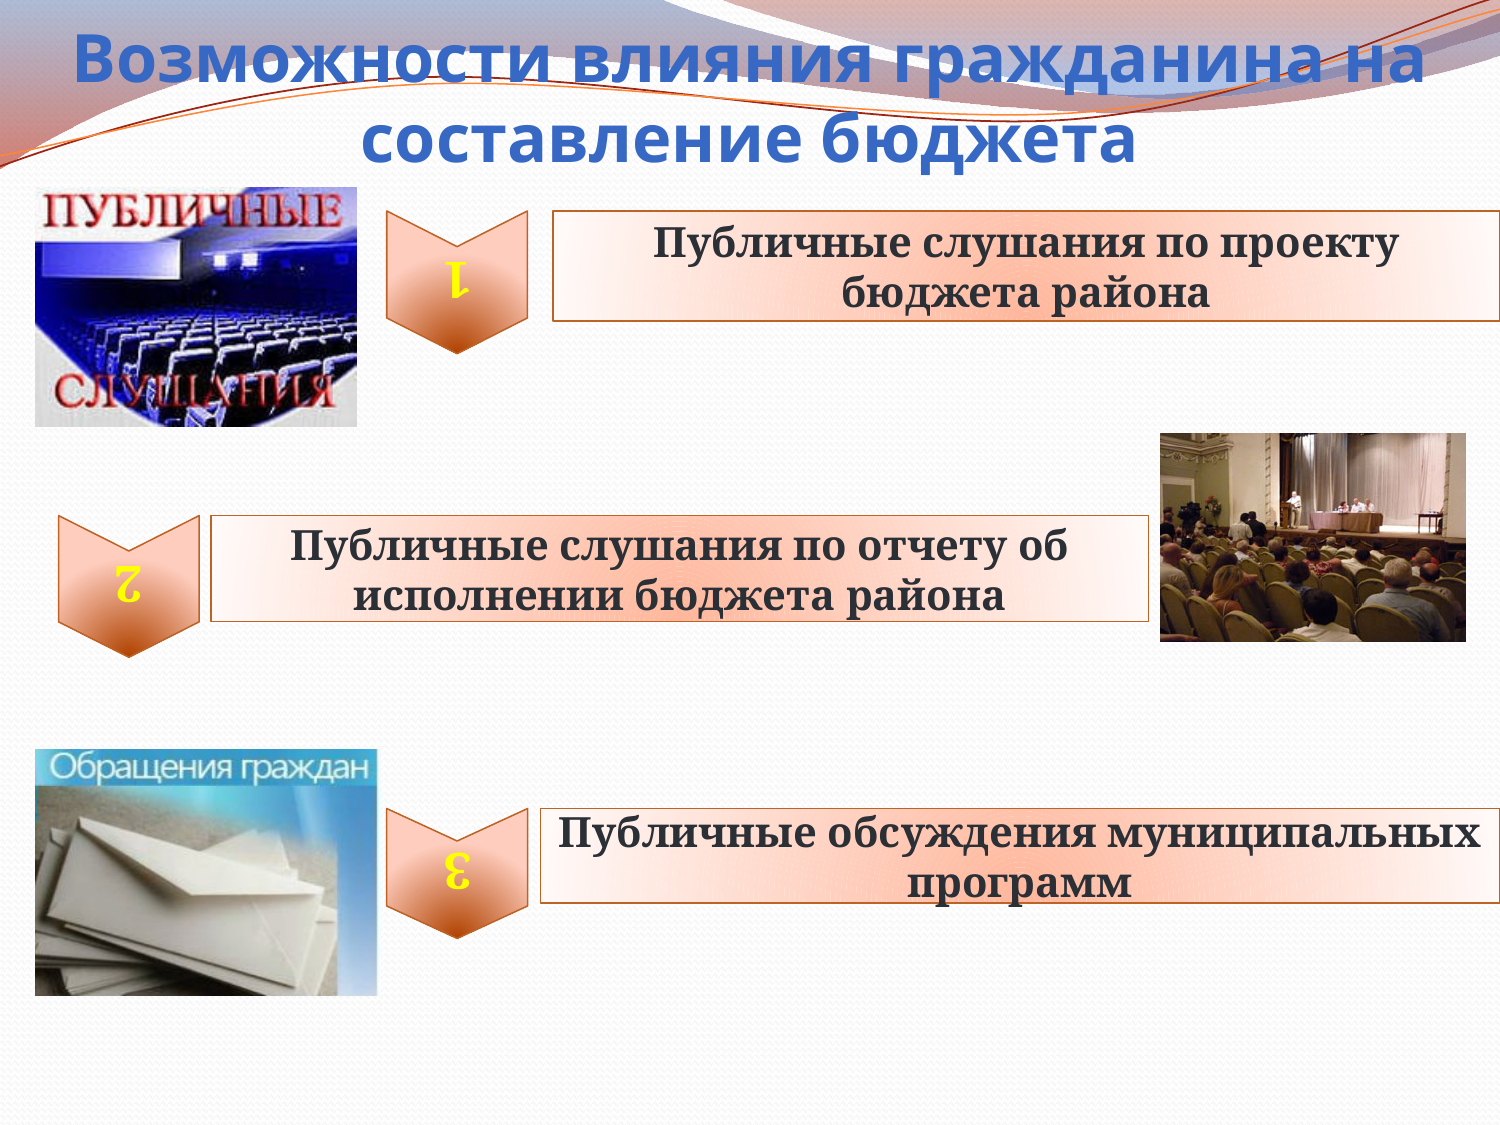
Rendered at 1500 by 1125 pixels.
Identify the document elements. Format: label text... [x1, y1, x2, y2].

picture [1159, 433, 1466, 642]
title Возможности влияния гражданина на составление бюджета [35, 0, 1465, 176]
text_box Публичные слушания по проекту бюджета района [552, 210, 1500, 322]
text_box 2 [57, 514, 200, 658]
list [34, 187, 357, 427]
text_box 3 [387, 807, 529, 940]
text_box 1 [385, 210, 529, 355]
picture [34, 749, 381, 996]
text_box Публичные обсуждения муниципальных программ [540, 808, 1500, 904]
text_box Публичные слушания по отчету об исполнении бюджета района [210, 515, 1149, 622]
